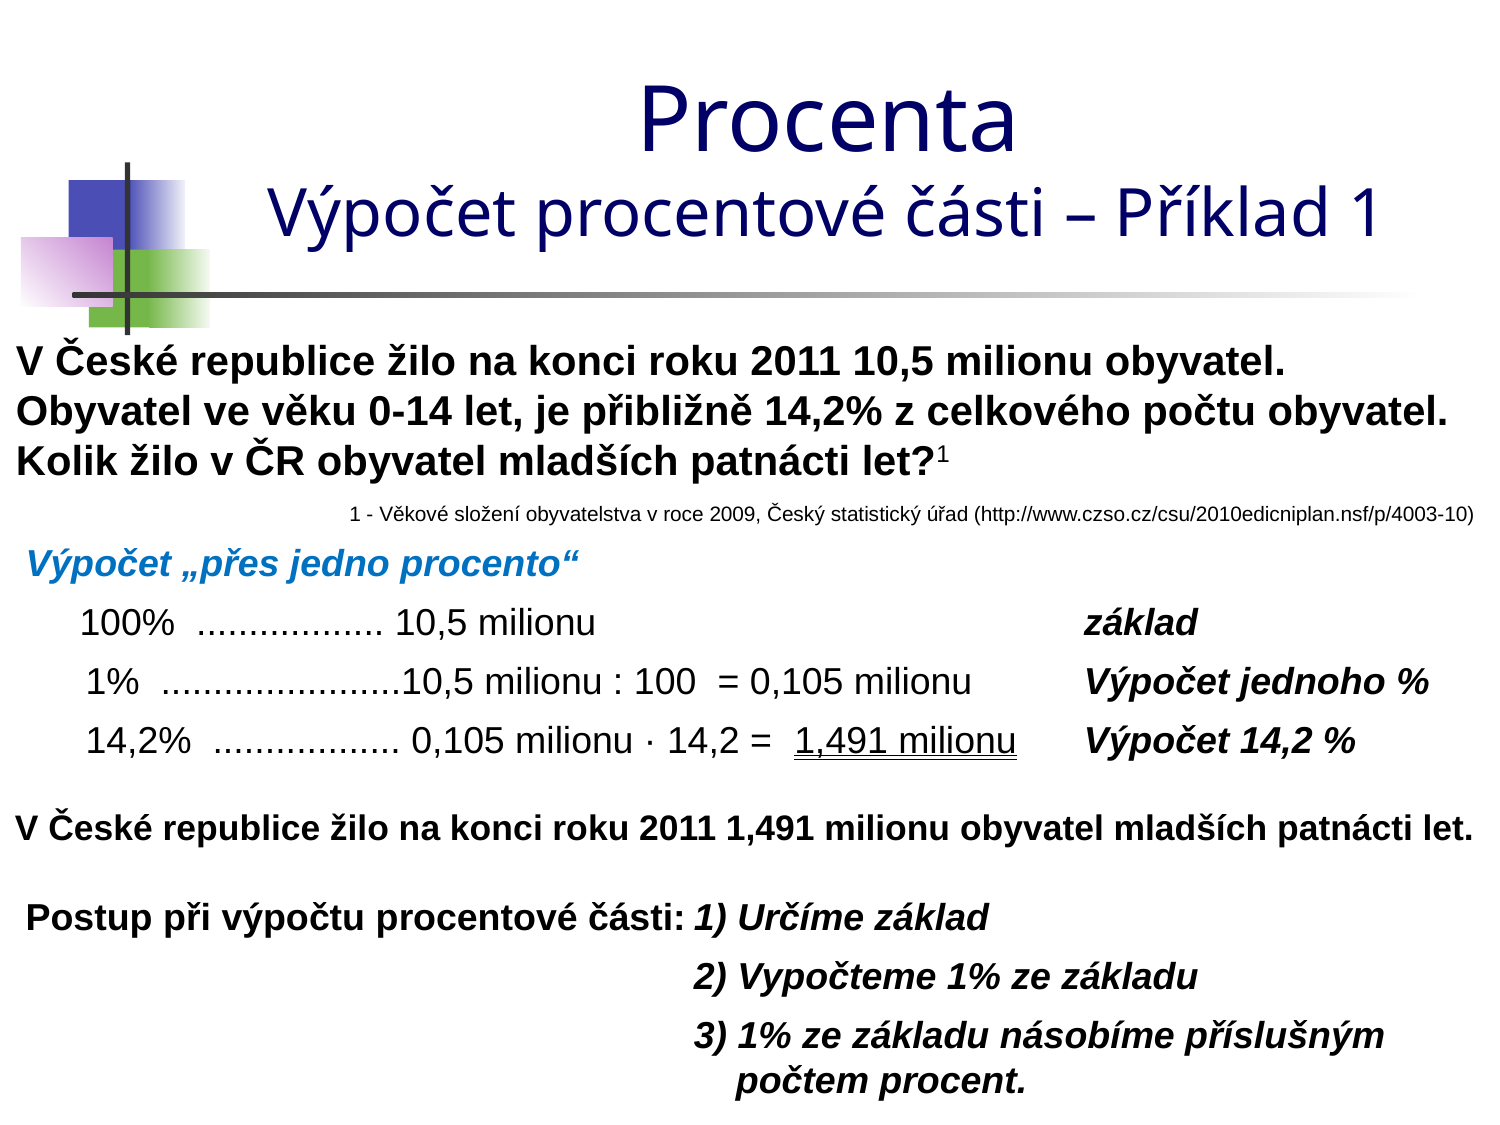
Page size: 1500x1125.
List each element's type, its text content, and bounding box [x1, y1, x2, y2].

text_box základ [1068, 590, 1217, 649]
text_box Výpočet „přes jedno procento“ [10, 531, 874, 592]
text_box 3) 1% ze základu násobíme příslušným počtem procent. [679, 1003, 1471, 1109]
text_box = [735, 708, 792, 769]
text_box V České republice žilo na konci roku 2011 1,491 milionu obyvatel mladších patnácti let. [0, 797, 1500, 855]
title Procenta Výpočet procentové části – Příklad 1 [188, 34, 1468, 276]
text_box 1 - Věkové složení obyvatelstva v roce 2009, Český statistický úřad (http://www.czso.cz/csu/2010edicniplan.nsf/p/4003-10) [334, 492, 1499, 533]
text_box Výpočet jednoho % [1068, 649, 1471, 708]
text_box 1% .......................10,5 milionu : 100 [70, 649, 702, 708]
text_box Výpočet 14,2 % [1068, 708, 1471, 769]
text_box 1) Určíme základ [679, 885, 1389, 944]
text_box 14,2% .................. 0,105 milionu · 14,2 [70, 708, 735, 769]
text_box 2) Vypočteme 1% ze základu [679, 944, 1389, 1003]
text_box Postup při výpočtu procentové části: [10, 885, 679, 946]
text_box 1,491 milionu [792, 708, 1068, 769]
text_box = 0,105 milionu [702, 649, 1028, 710]
text_box 100% .................. 10,5 milionu [64, 590, 998, 651]
text_box V České republice žilo na konci roku 2011 10,5 milionu obyvatel. Obyvatel ve věku 0-14 let, je přibližně 14,2% z celkového počtu obyvatel. Kolik žilo v ČR obyvatel mladších patnácti let?1 [1, 326, 1500, 492]
